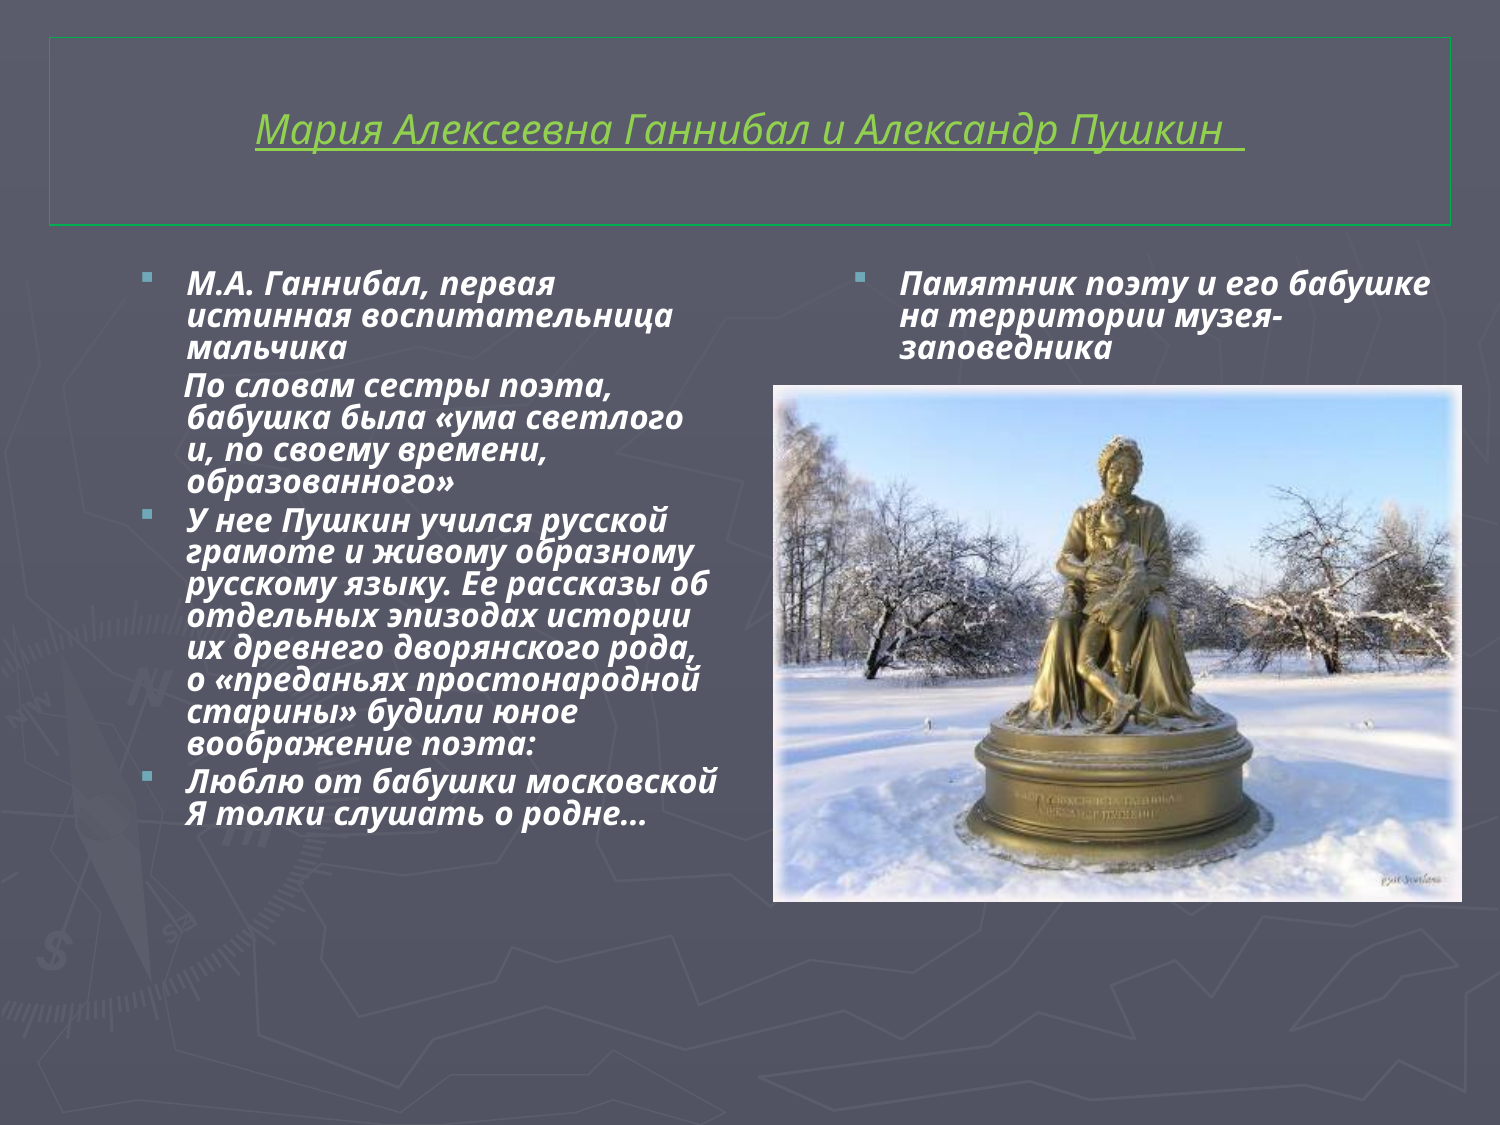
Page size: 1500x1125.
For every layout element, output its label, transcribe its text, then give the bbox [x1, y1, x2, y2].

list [773, 385, 1462, 902]
title Мария Алексеевна Ганнибал и Александр Пушкин [49, 37, 1451, 226]
list Памятник поэту и его бабушке на территории музея- заповедника [762, 262, 1451, 1001]
list М.А. Ганнибал, первая истинная воспитательница мальчика По словам сестры поэта, бабушка была «ума светлого и, по своему времени, образованного» У нее Пушкин учился русской грамоте и живому образному русскому языку. Ее рассказы об отдельных эпизодах истории их древнего дворянского рода, о «преданьях простонародной старины» будили юное воображение поэта: Люблю от бабушки московской Я толки слушать о родне… [49, 262, 738, 1001]
